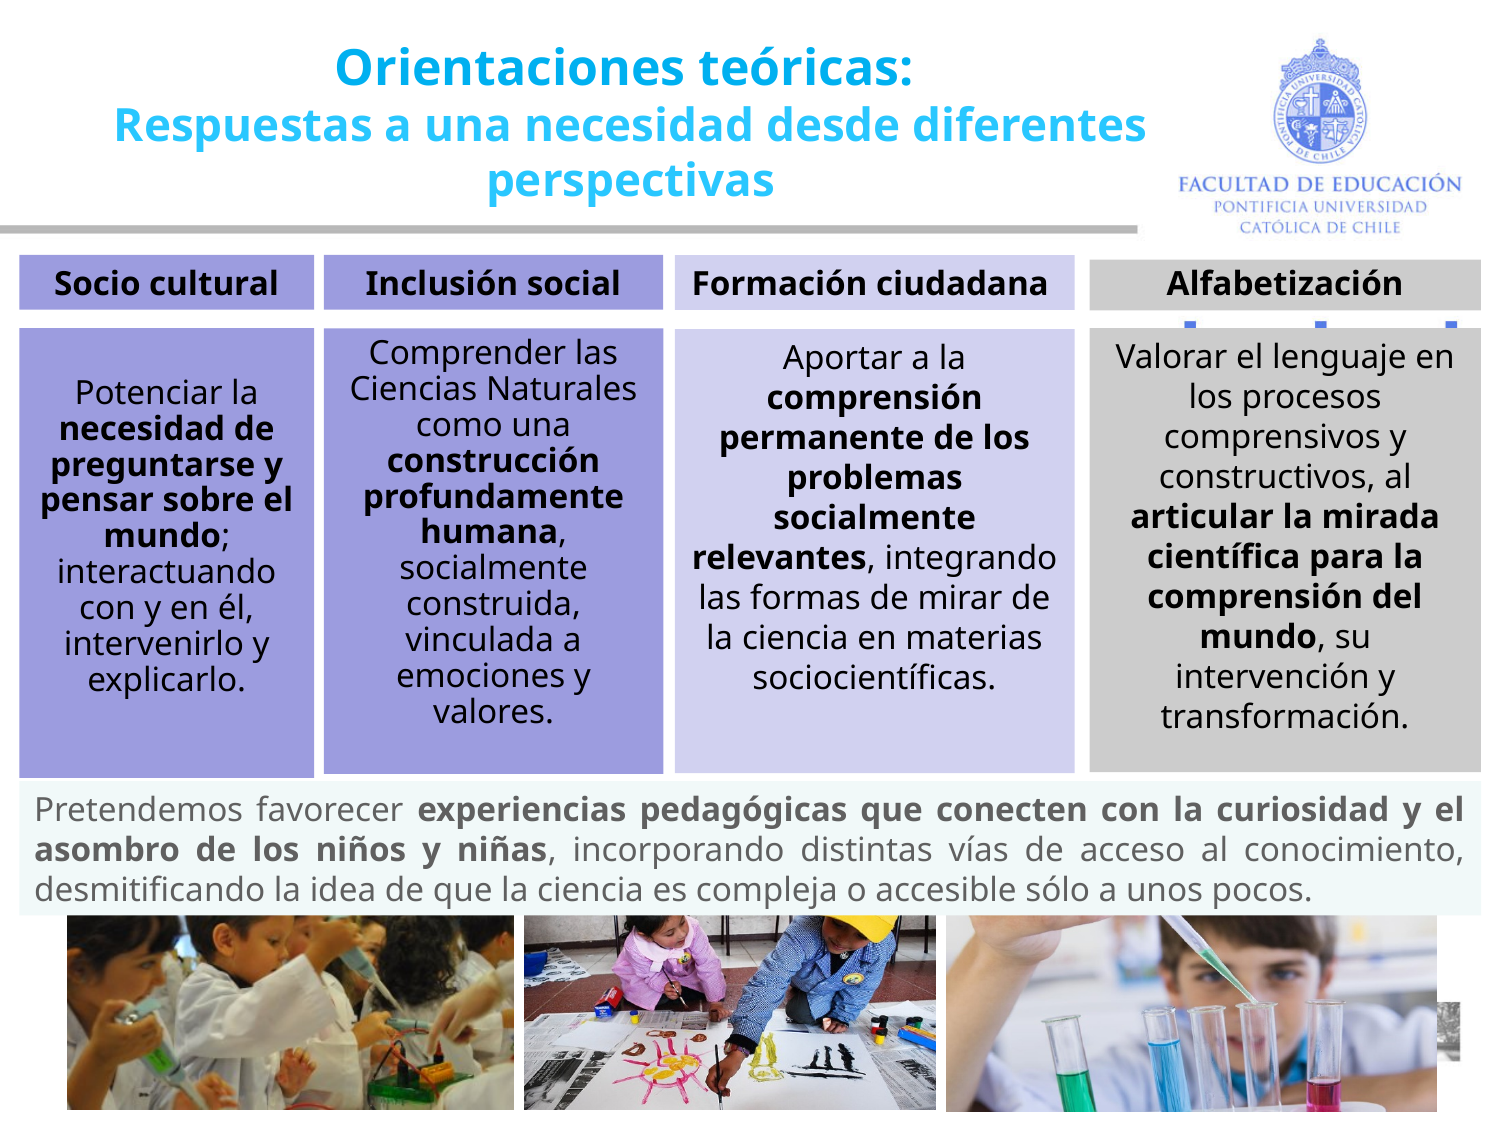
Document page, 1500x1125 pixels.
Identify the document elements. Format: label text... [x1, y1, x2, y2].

text_box Aportar a la comprensión permanente de los problemas socialmente relevantes, integrando las formas de mirar de la ciencia en materias sociocientíficas. [674, 329, 1075, 774]
text_box Pretendemos favorecer experiencias pedagógicas que conecten con la curiosidad y el asombro de los niños y niñas, incorporando distintas vías de acceso al conocimiento, desmitificando la idea de que la ciencia es compleja o accesible sólo a unos pocos. [19, 781, 1482, 916]
title Orientaciones teóricas: Respuestas a una necesidad desde diferentes perspectivas [12, 26, 1250, 215]
text_box Alfabetización [1089, 259, 1481, 311]
picture [0, 0, 1500, 1125]
text_box Valorar el lenguaje en los procesos comprensivos y constructivos, al articular la mirada científica para la comprensión del mundo, su intervención y transformación. [1089, 328, 1481, 773]
text_box Comprender las Ciencias Naturales como una construcción profundamente humana, socialmente construida, vinculada a emociones y valores. [323, 328, 664, 774]
text_box Potenciar la necesidad de preguntarse y pensar sobre el mundo; interactuando con y en él, intervenirlo y explicarlo. [19, 328, 315, 778]
text_box Socio cultural [19, 254, 315, 310]
text_box Inclusión social [323, 254, 664, 310]
text_box Formación ciudadana [674, 255, 1075, 310]
